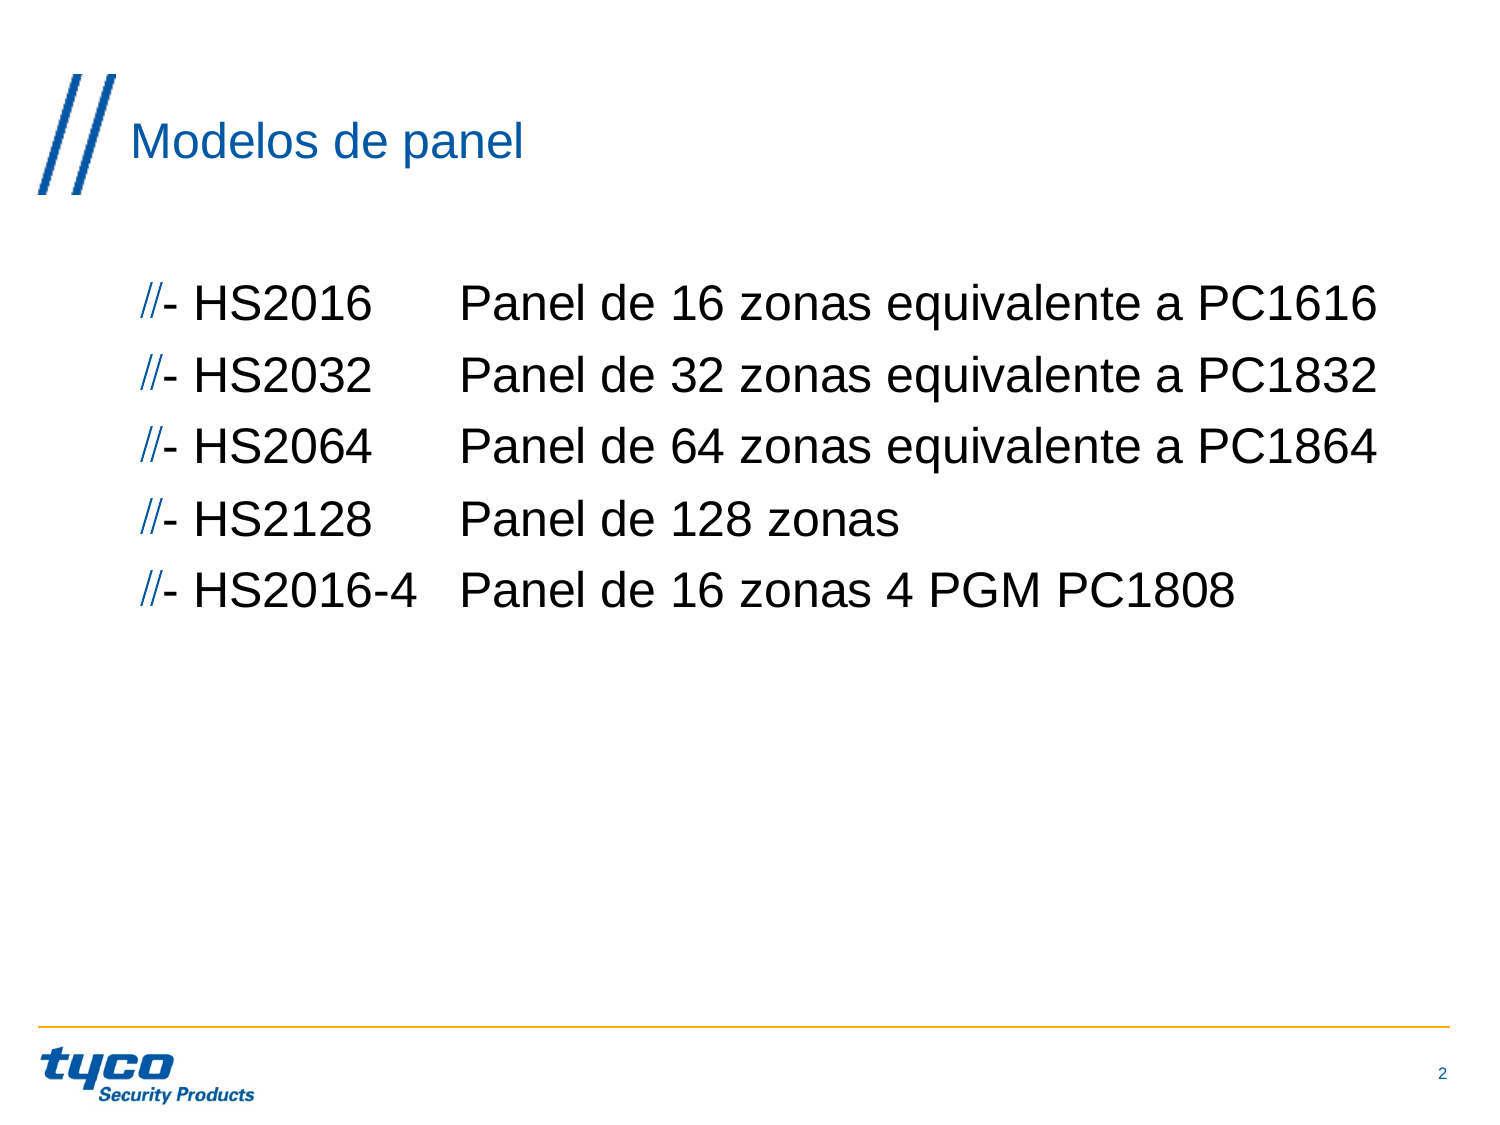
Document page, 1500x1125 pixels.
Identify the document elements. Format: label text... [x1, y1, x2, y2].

picture [140, 282, 176, 318]
picture [140, 570, 176, 606]
picture [140, 426, 176, 462]
picture [140, 354, 176, 390]
list - HS2016 Panel de 16 zonas equivalente a PC1616 - HS2032 Panel de 32 zonas equivalente a PC1832 - HS2064 Panel de 64 zonas equivalente a PC1864 - HS2128 Panel de 128 zonas - HS2016-4 Panel de 16 zonas 4 PGM PC1808 [124, 262, 1426, 976]
title Modelos de panel [115, 44, 1426, 233]
picture [37, 74, 115, 195]
picture [34, 1040, 260, 1107]
text_box [97, 1061, 228, 1091]
slide_number 2 [1387, 1042, 1463, 1103]
picture [140, 498, 176, 534]
